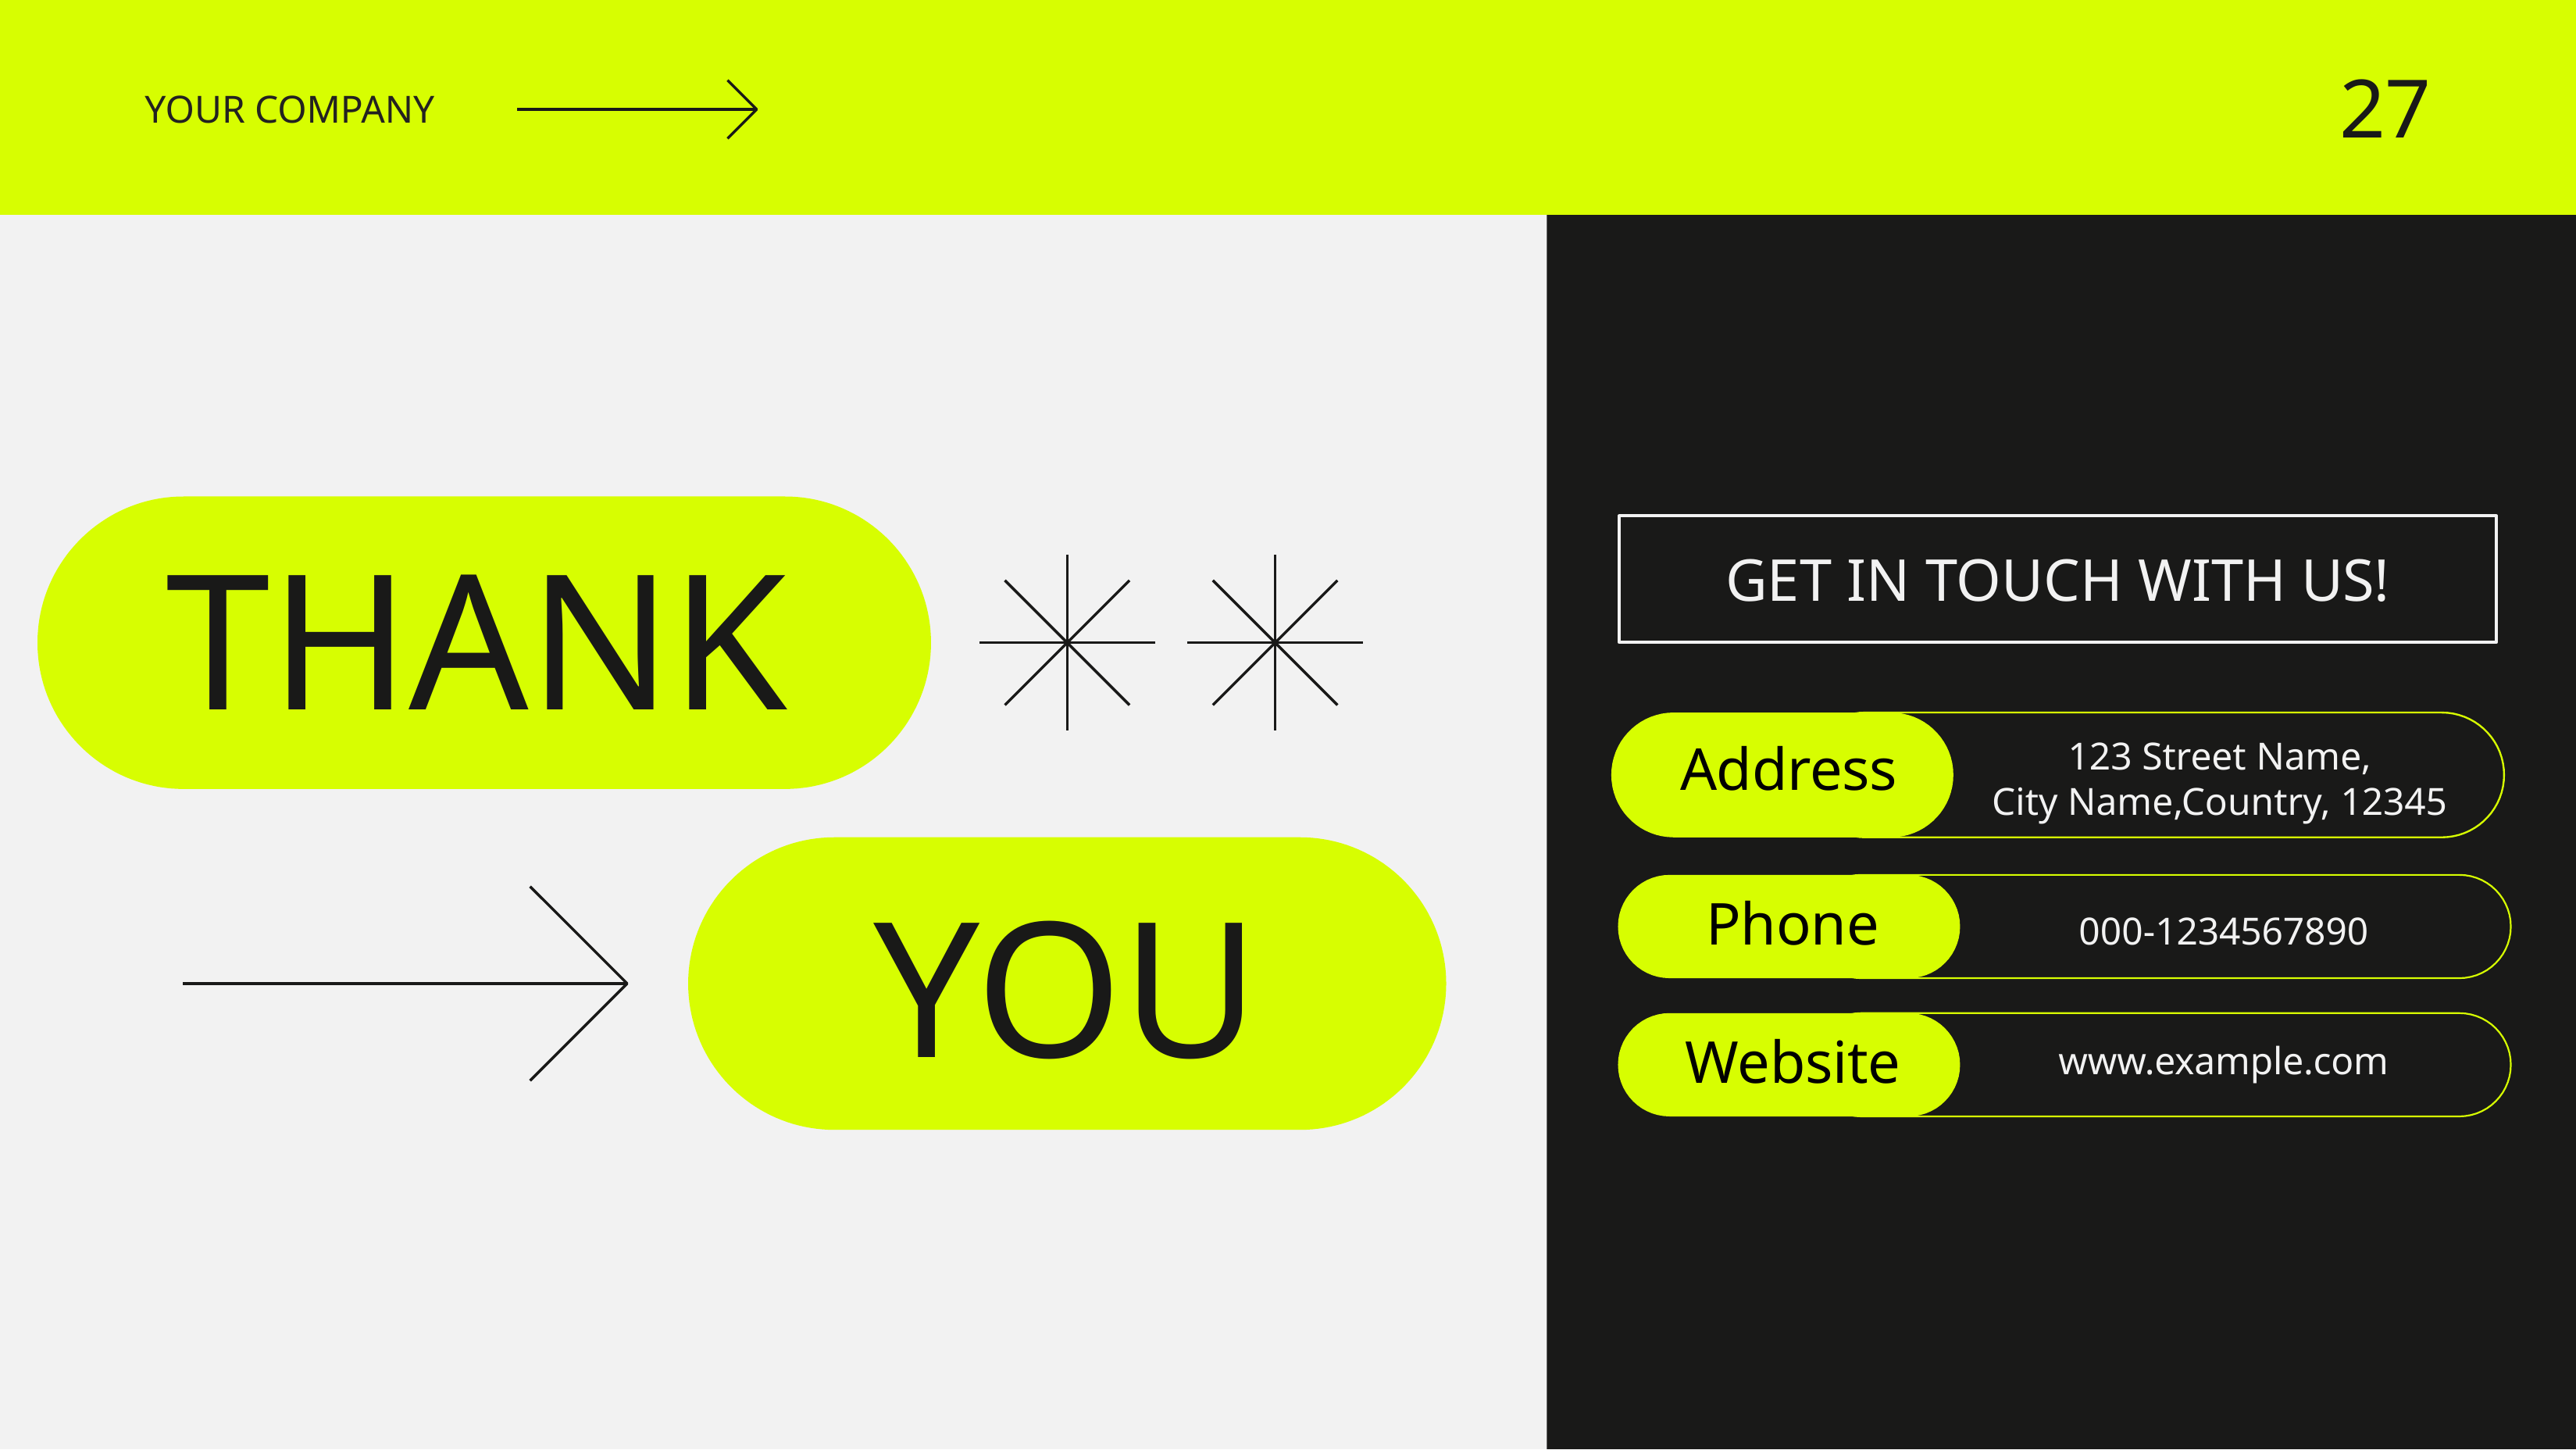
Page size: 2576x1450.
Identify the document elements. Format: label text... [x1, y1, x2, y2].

text_box YOU [866, 867, 1267, 1095]
text_box [1611, 712, 1857, 838]
text_box GET IN TOUCH WITH US! [1618, 516, 2497, 642]
text_box [727, 80, 756, 109]
text_box 123 Street Name, City Name,Country, 12345 [1990, 730, 2449, 823]
text_box [1819, 1012, 2511, 1117]
text_box [530, 886, 626, 983]
text_box www.example.com [2051, 1035, 2396, 1083]
text_box Website [1679, 1023, 1907, 1095]
text_box [1547, 215, 2576, 1449]
title THANK [153, 520, 801, 764]
text_box [1618, 874, 1860, 979]
text_box Phone [1704, 885, 1882, 957]
text_box 000-1234567890 [2062, 905, 2385, 952]
text_box [688, 837, 1447, 1130]
text_box Address [1669, 730, 1908, 802]
text_box [530, 984, 627, 1081]
text_box [727, 109, 757, 139]
text_box [37, 496, 931, 789]
text_box [1819, 874, 2511, 979]
text_box [1618, 1012, 1861, 1117]
text_box YOUR COMPANY [144, 84, 448, 131]
text_box 27 [2337, 55, 2435, 155]
text_box [1809, 712, 2504, 838]
text_box [0, 0, 2576, 215]
